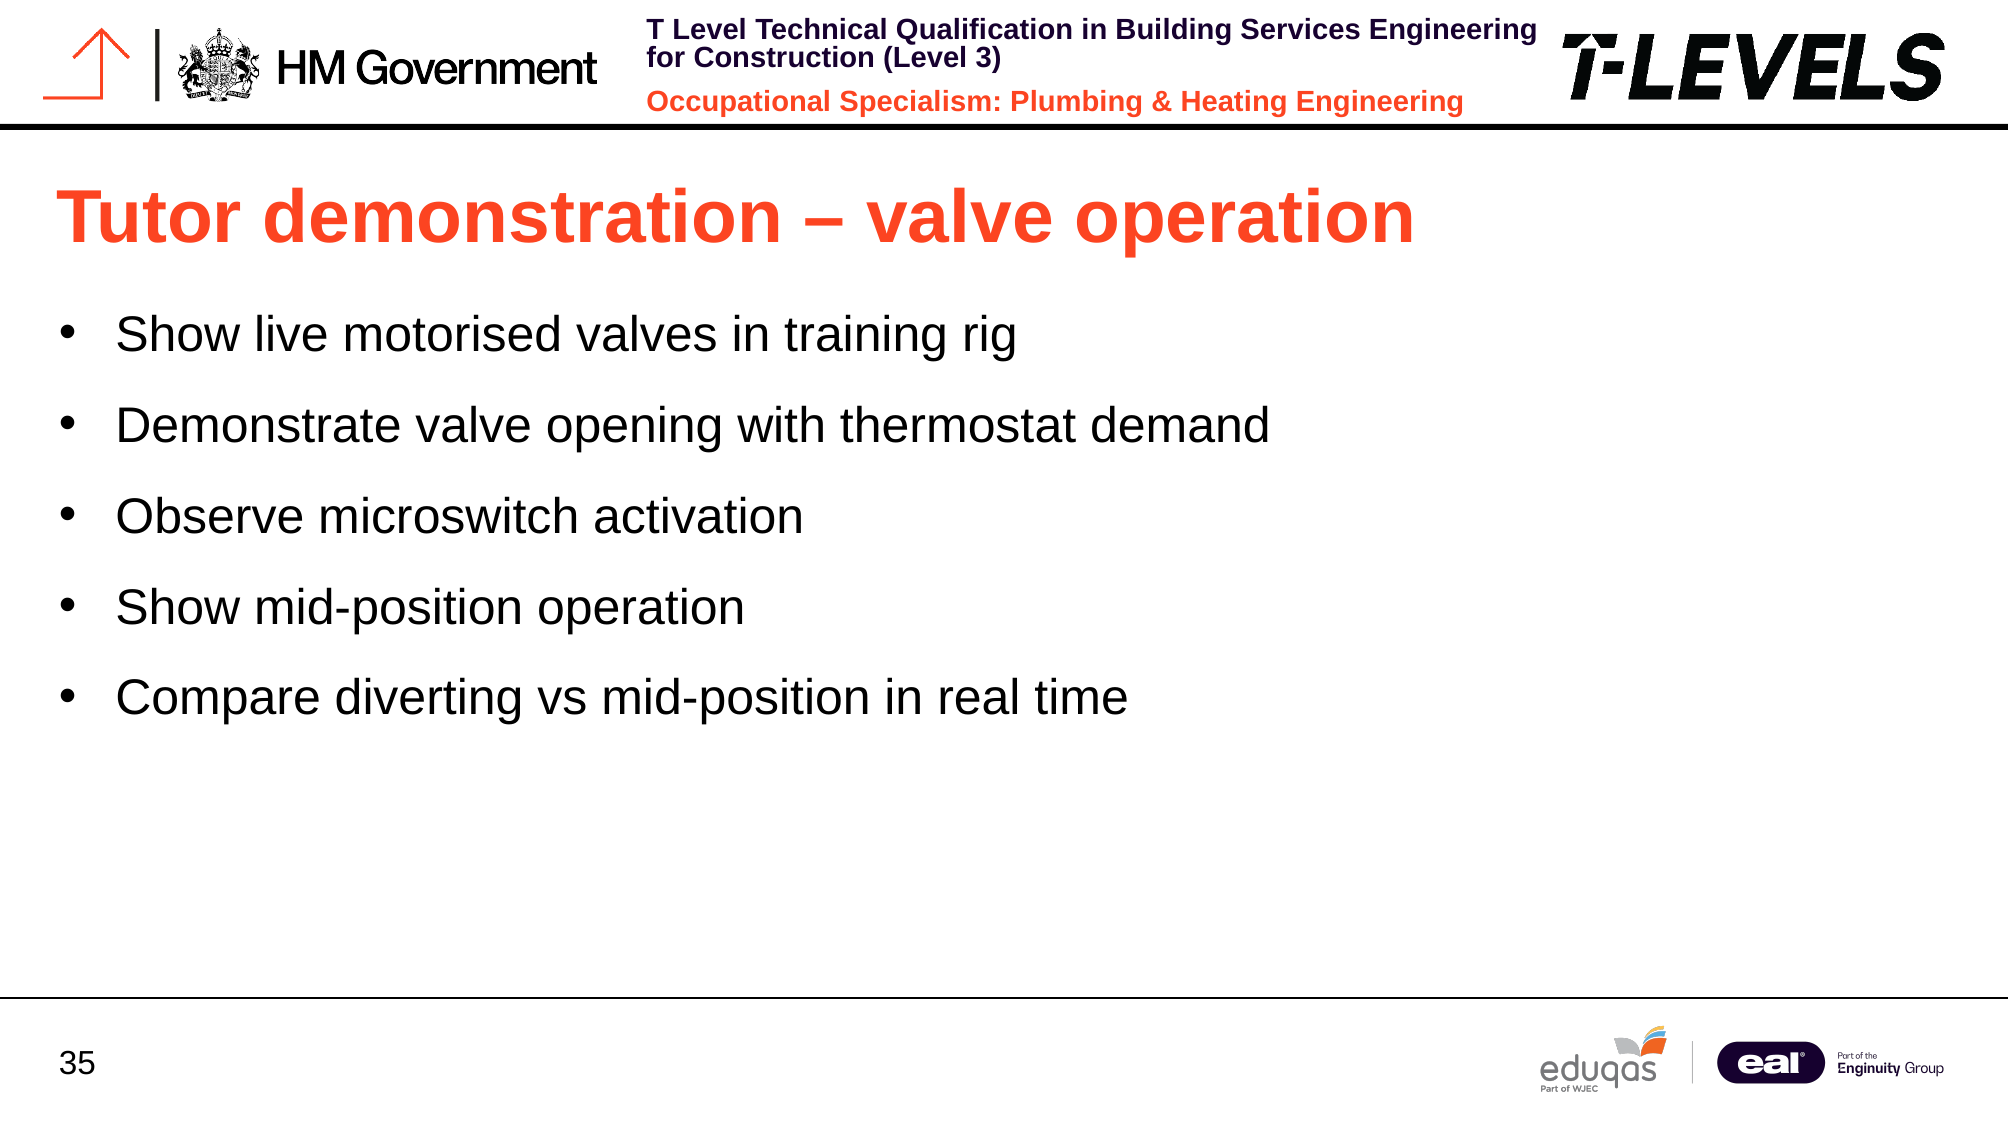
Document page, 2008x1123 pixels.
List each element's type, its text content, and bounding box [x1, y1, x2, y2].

title Tutor demonstration – valve operation [41, 111, 1949, 314]
picture [155, 28, 597, 102]
picture [1543, 25, 1964, 108]
picture [38, 27, 136, 100]
picture [1535, 1021, 1949, 1097]
list Show live motorised valves in training rig Demonstrate valve opening with thermostat demand Observe microswitch activation Show mid-position operation Compare diverting vs mid-position in real time [59, 295, 1949, 975]
